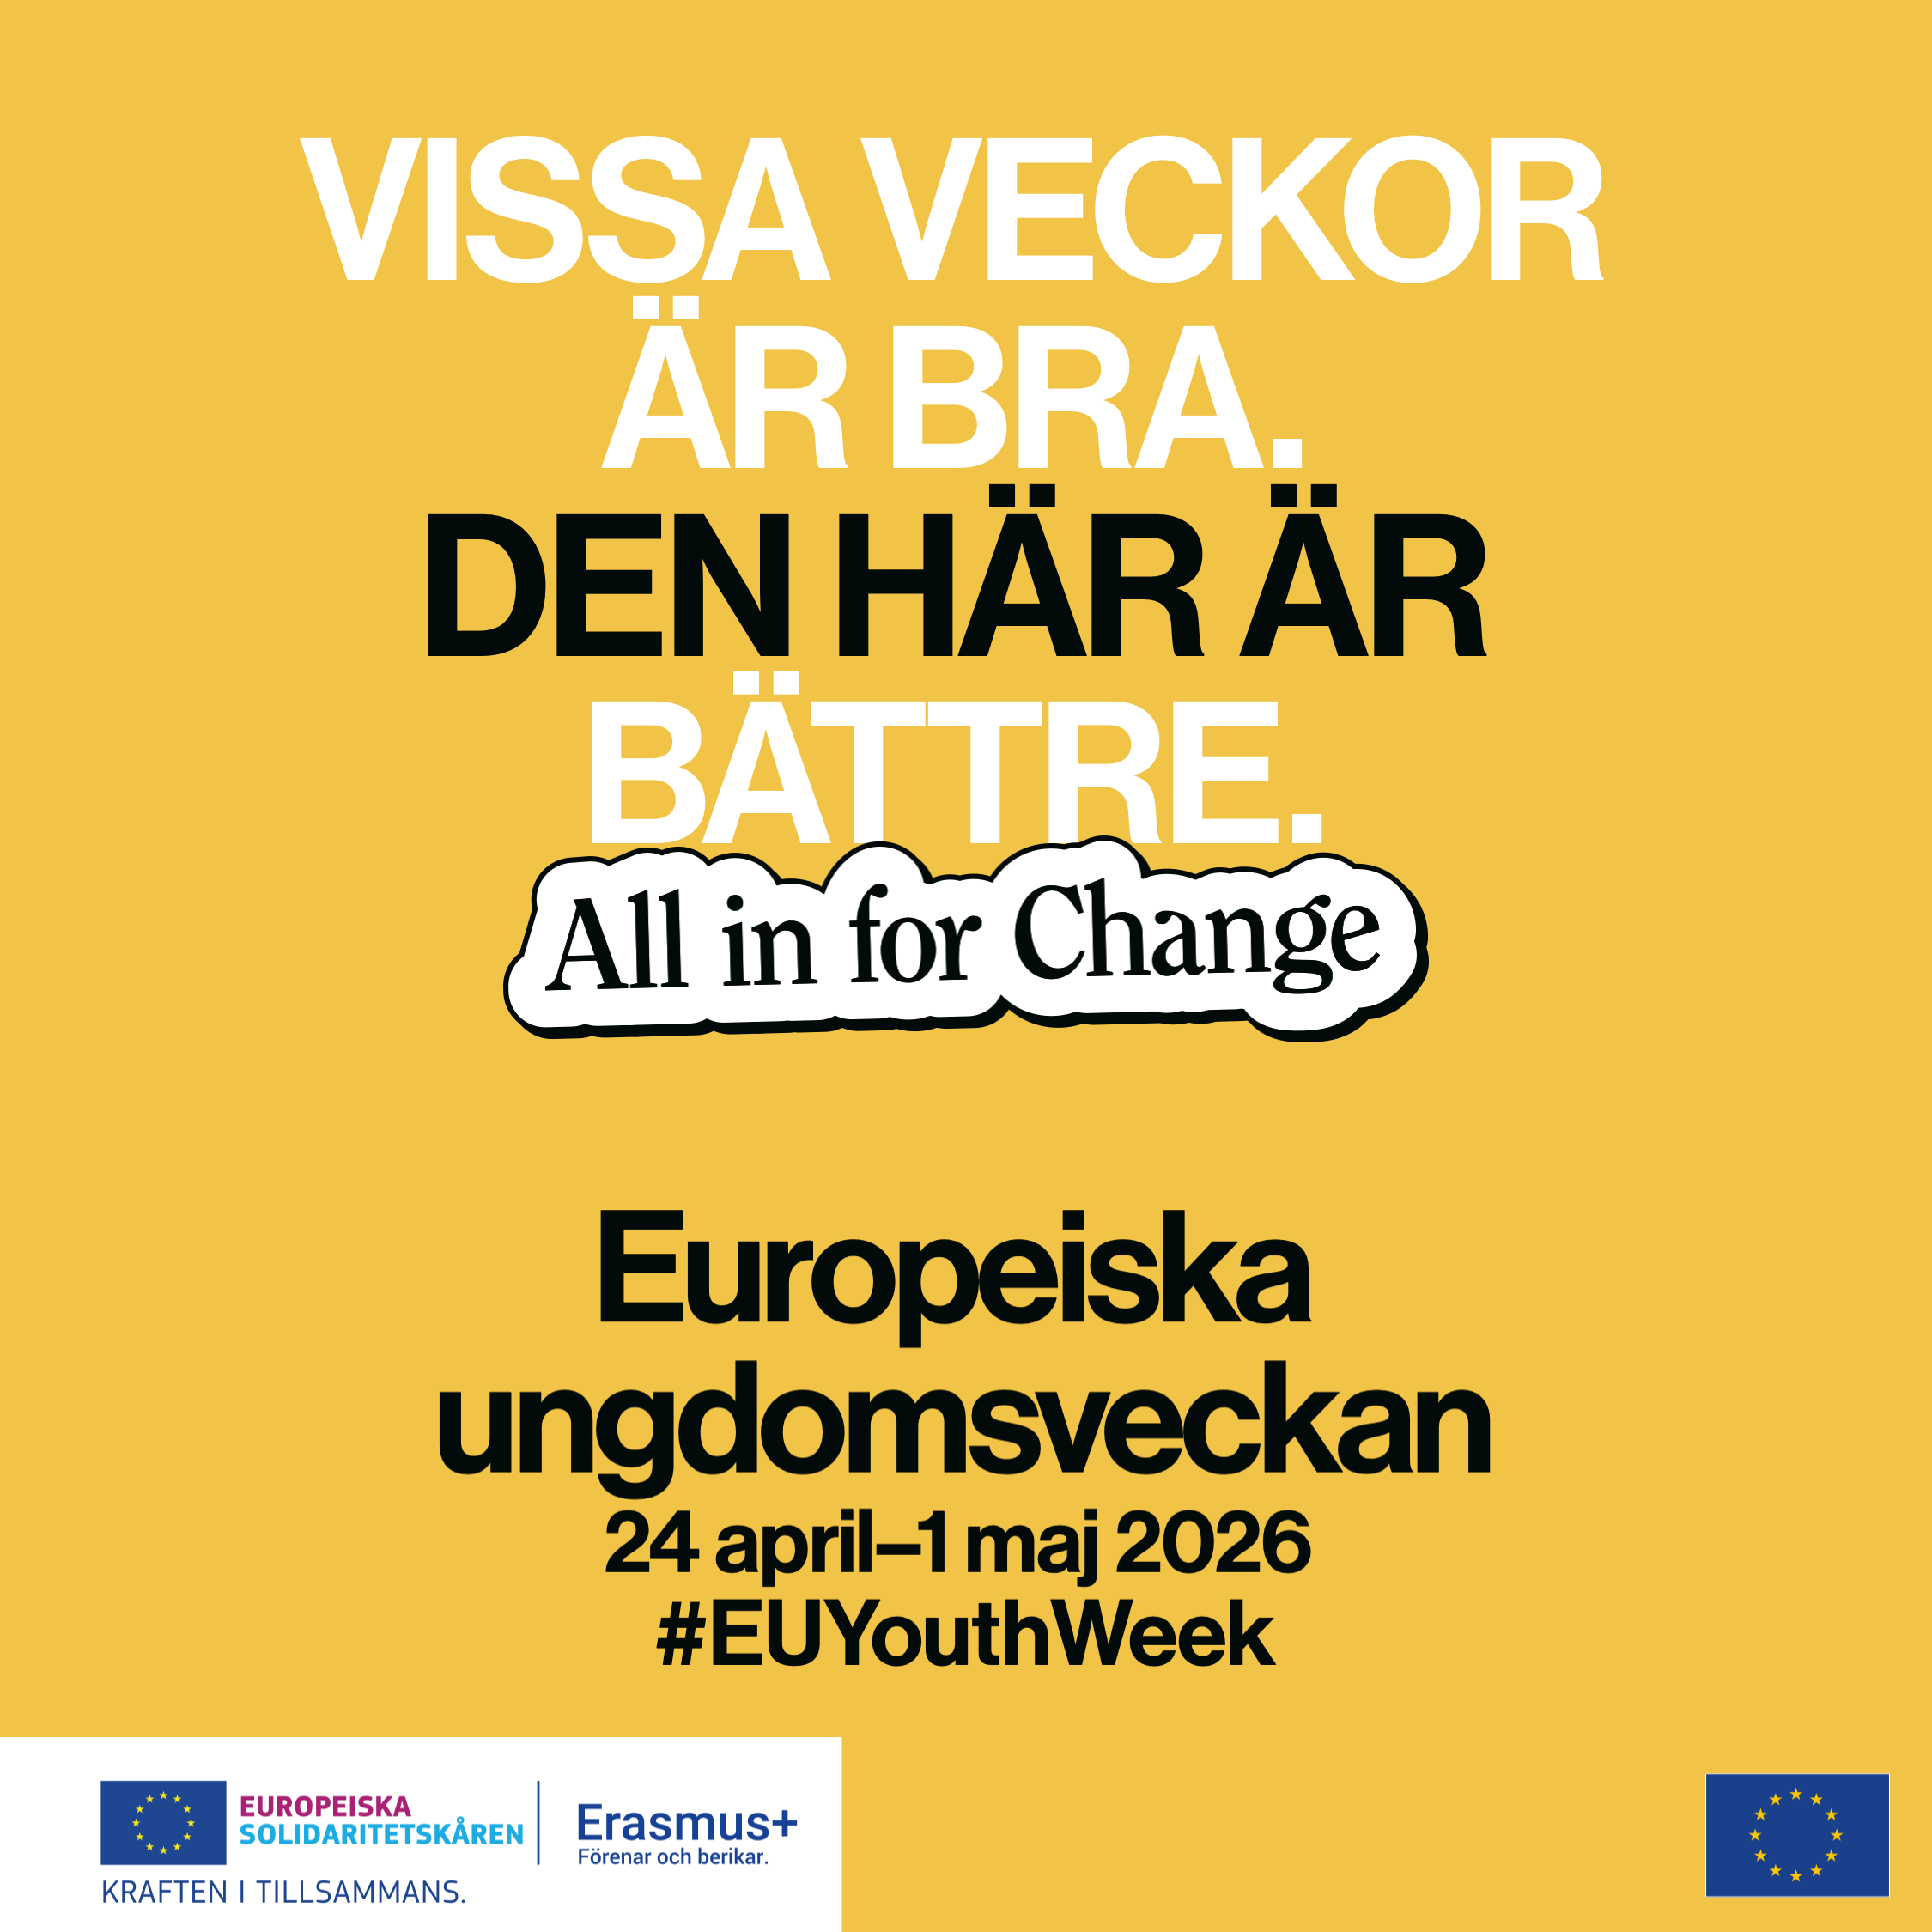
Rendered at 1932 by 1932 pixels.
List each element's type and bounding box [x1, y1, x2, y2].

picture [0, 1737, 1891, 1932]
picture [290, 109, 1642, 1688]
